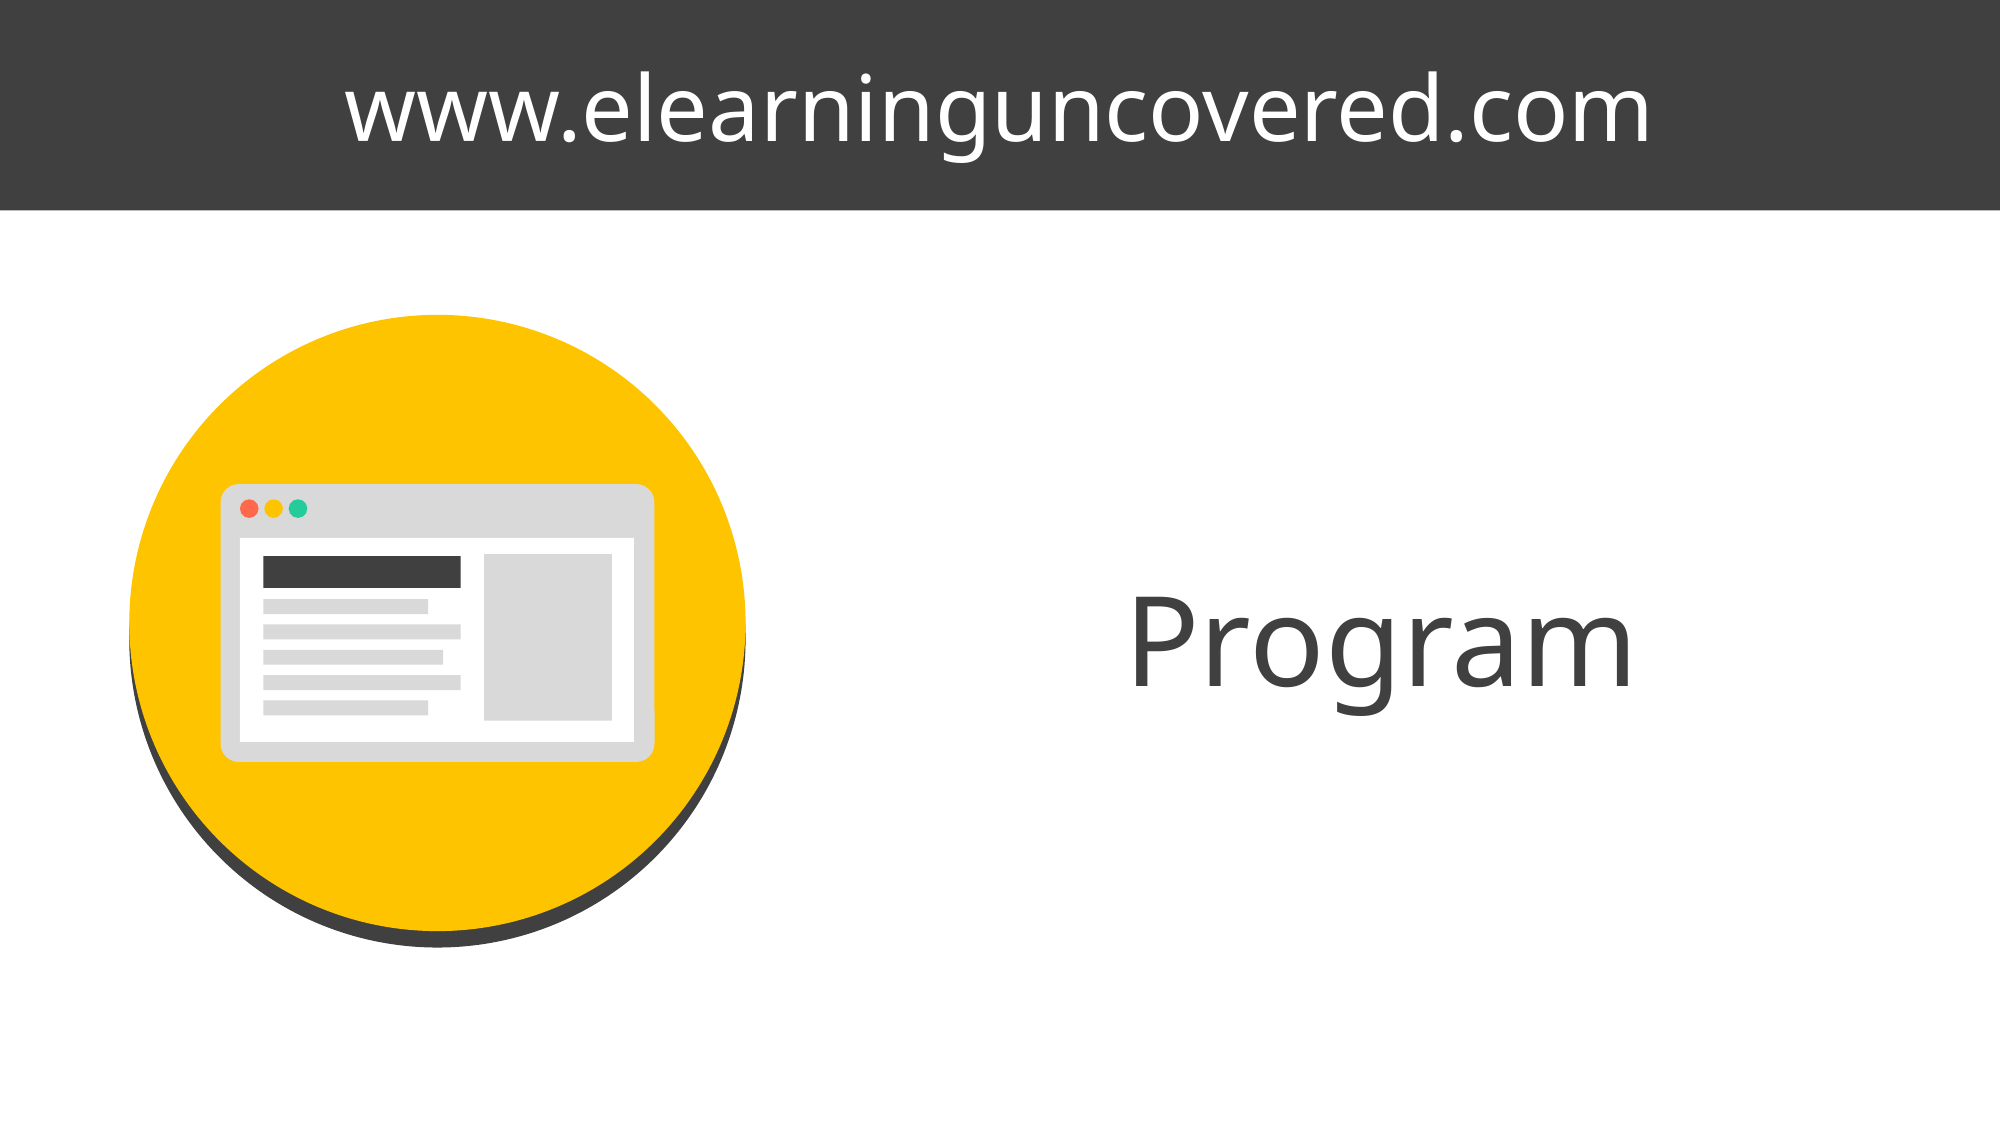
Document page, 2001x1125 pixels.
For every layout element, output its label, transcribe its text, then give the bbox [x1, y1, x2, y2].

text_box Program [833, 554, 1930, 719]
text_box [129, 314, 746, 948]
